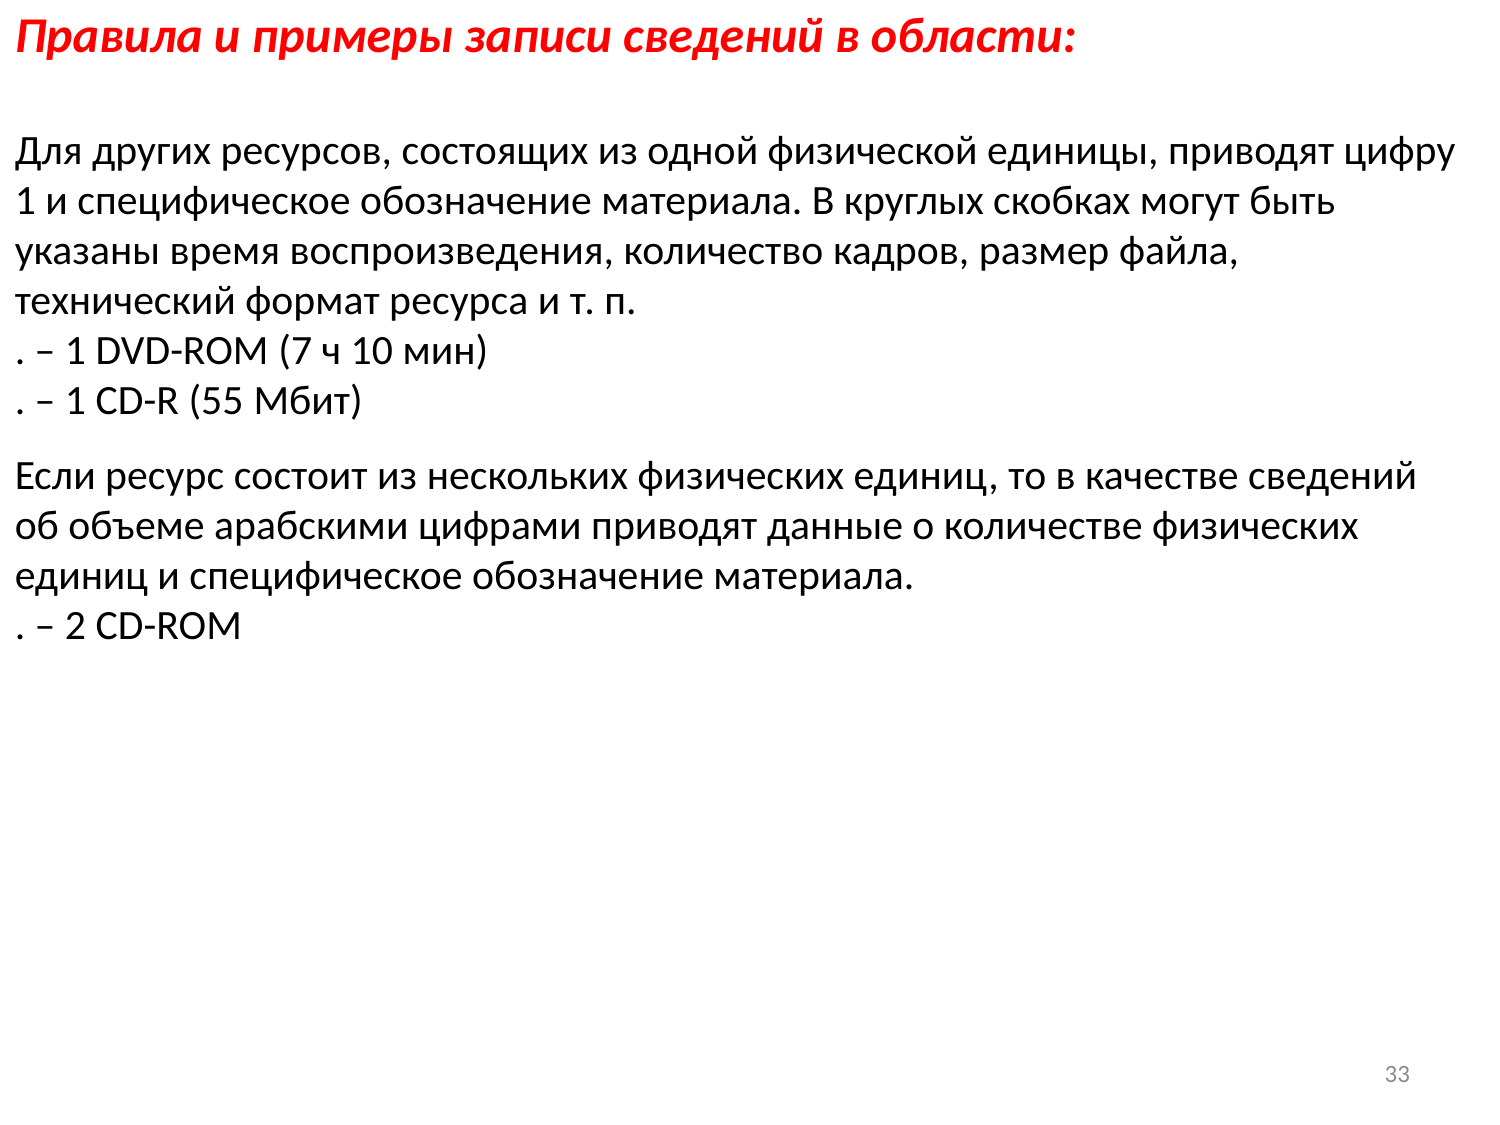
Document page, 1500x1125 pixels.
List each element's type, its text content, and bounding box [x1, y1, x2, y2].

slide_number 33 [1074, 1042, 1425, 1103]
text_box Правила и примеры записи сведений в области: Для других ресурсов, состоящих из одной физической единицы, приводят цифру 1 и специфическое обозначение материала. В круглых скобках могут быть указаны время воспроизведения, количество кадров, размер файла, технический формат ресурса и т. п. . – 1 DVD-ROM (7 ч 10 мин) . – 1 CD-R (55 Мбит) Если ресурс состоит из нескольких физических единиц, то в качестве сведений об объеме арабскими цифрами приводят данные о количестве физических единиц и специфическое обозначение материала. . – 2 CD-ROM [0, 0, 1483, 656]
